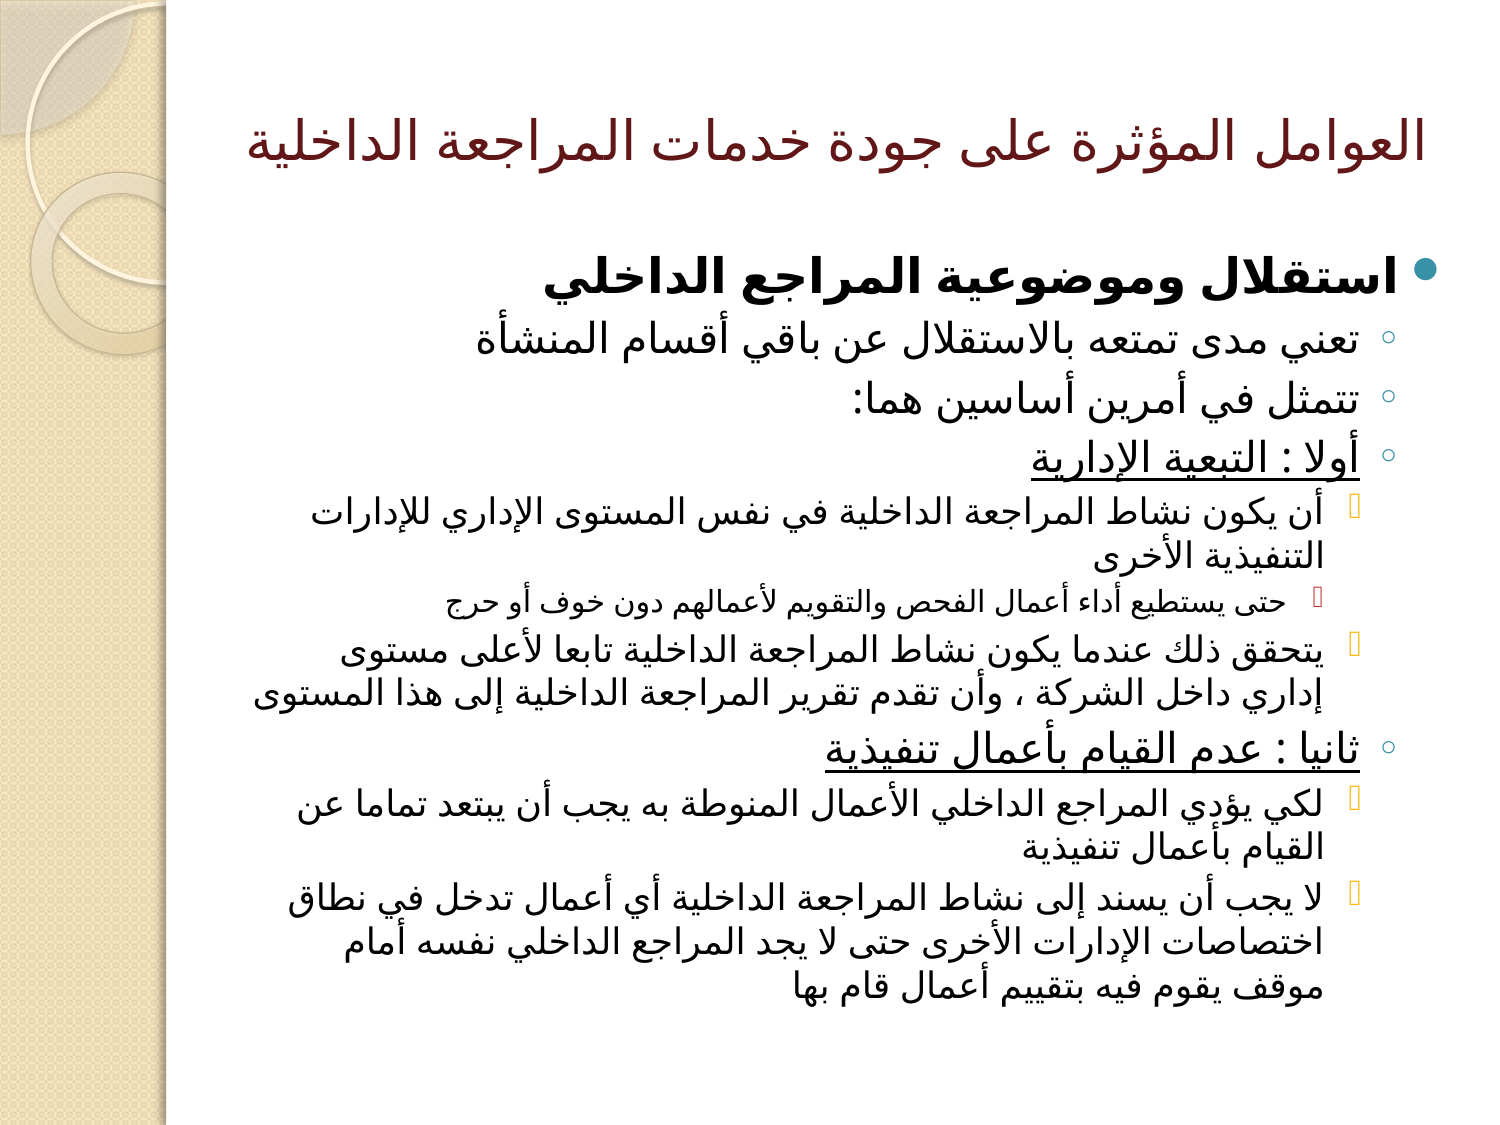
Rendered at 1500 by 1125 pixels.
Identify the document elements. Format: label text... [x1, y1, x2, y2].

list استقلال وموضوعية المراجع الداخلي تعني مدى تمتعه بالاستقلال عن باقي أقسام المنشأة تتمثل في أمرين أساسين هما: أولا : التبعية الإدارية أن يكون نشاط المراجعة الداخلية في نفس المستوى الإداري للإدارات التنفيذية الأخرى حتى يستطيع أداء أعمال الفحص والتقويم لأعمالهم دون خوف أو حرج يتحقق ذلك عندما يكون نشاط المراجعة الداخلية تابعا لأعلى مستوى إداري داخل الشركة ، وأن تقدم تقرير المراجعة الداخلية إلى هذا المستوى ثانيا : عدم القيام بأعمال تنفيذية لكي يؤدي المراجع الداخلي الأعمال المنوطة به يجب أن يبتعد تماما عن القيام بأعمال تنفيذية لا يجب أن يسند إلى نشاط المراجعة الداخلية أي أعمال تدخل في نطاق اختصاصات الإدارات الأخرى حتى لا يجد المراجع الداخلي نفسه أمام موقف يقوم فيه بتقييم أعمال قام بها [235, 237, 1466, 1025]
title العوامل المؤثرة على جودة خدمات المراجعة الداخلية [230, 78, 1461, 266]
